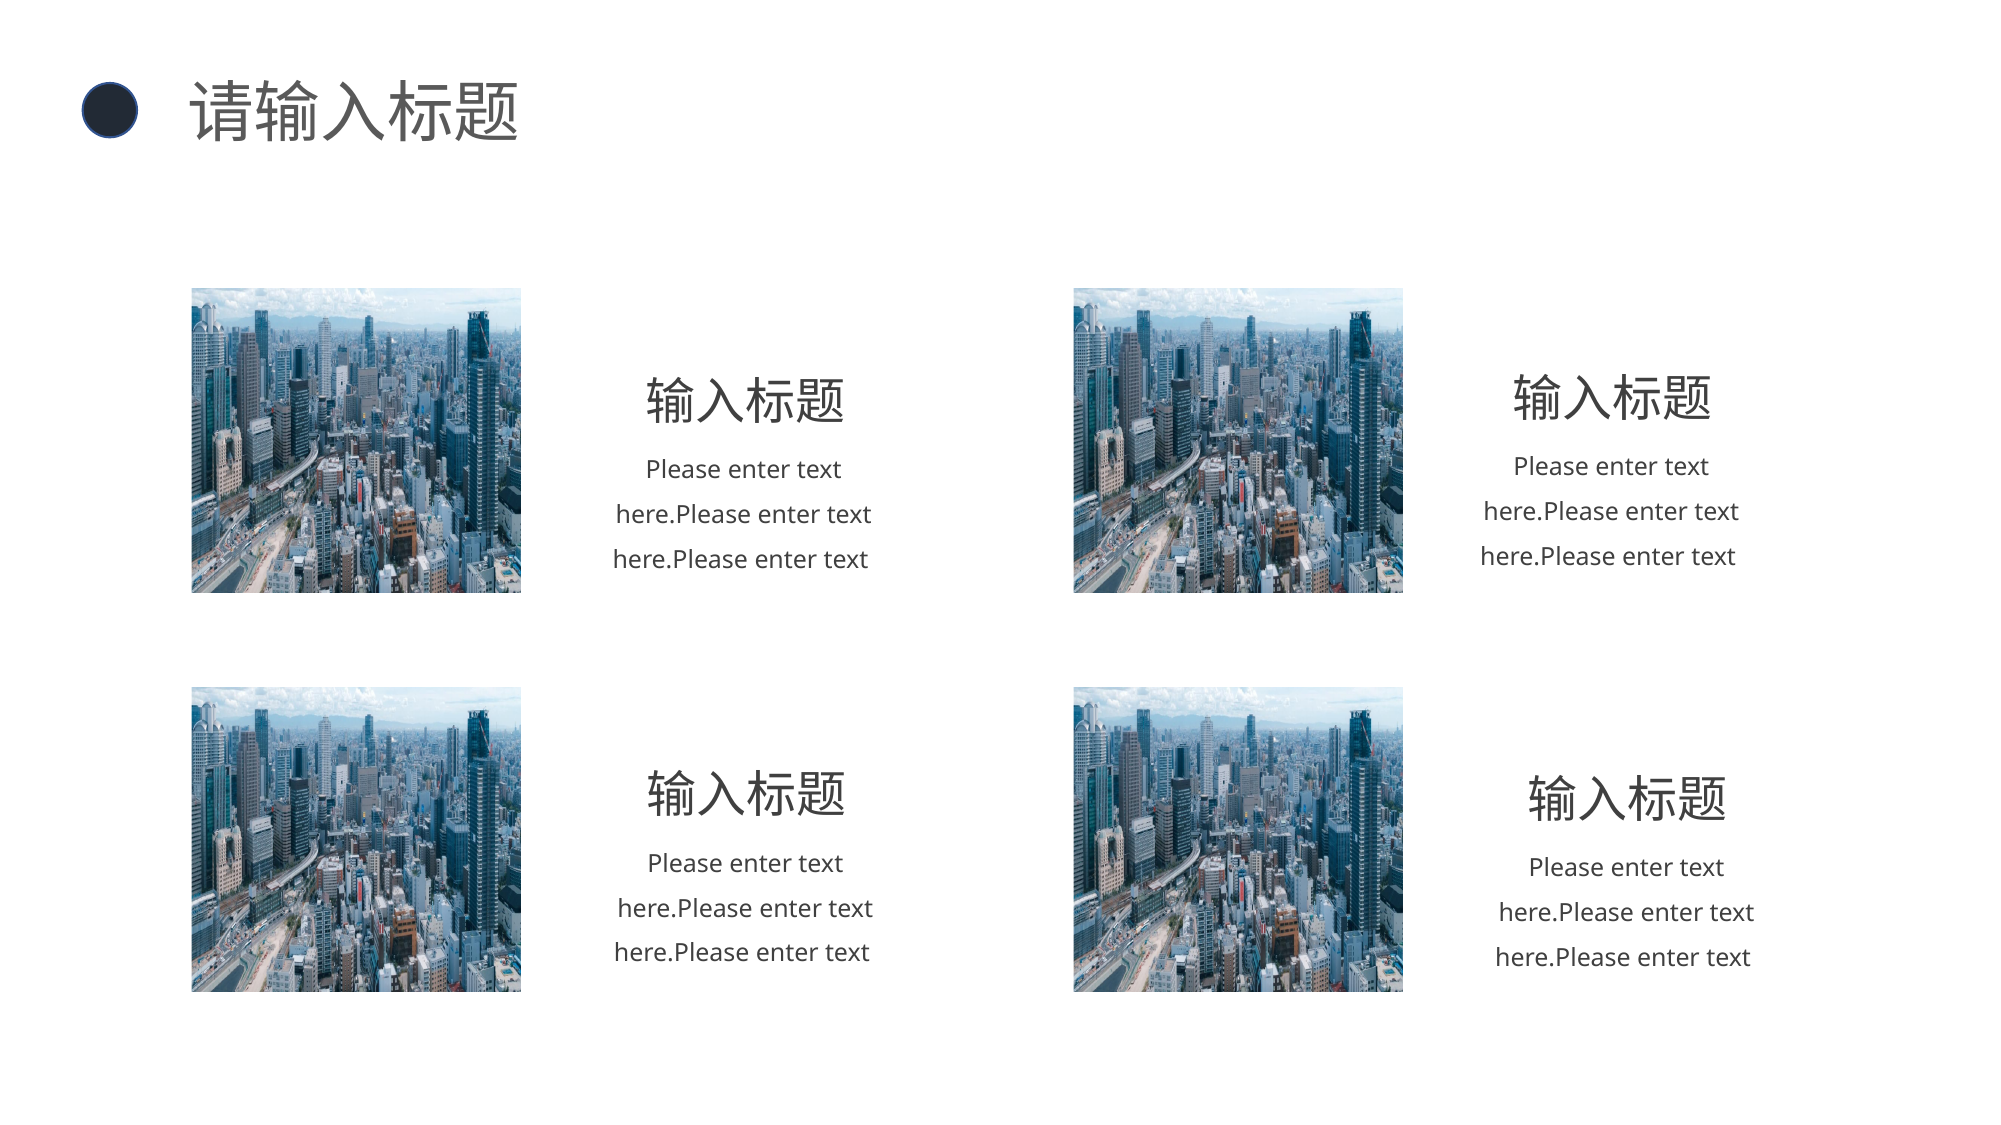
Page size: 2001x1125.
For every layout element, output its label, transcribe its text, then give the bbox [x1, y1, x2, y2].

text_box [81, 81, 139, 139]
text_box Please enter text here.Please enter text here.Please enter text [1429, 428, 1794, 578]
text_box Please enter text here.Please enter text here.Please enter text [1444, 829, 1809, 979]
text_box 请输入标题 [172, 62, 536, 157]
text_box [191, 288, 1403, 992]
text_box 输入标题 [1444, 358, 1781, 434]
text_box 输入标题 [1459, 759, 1797, 835]
